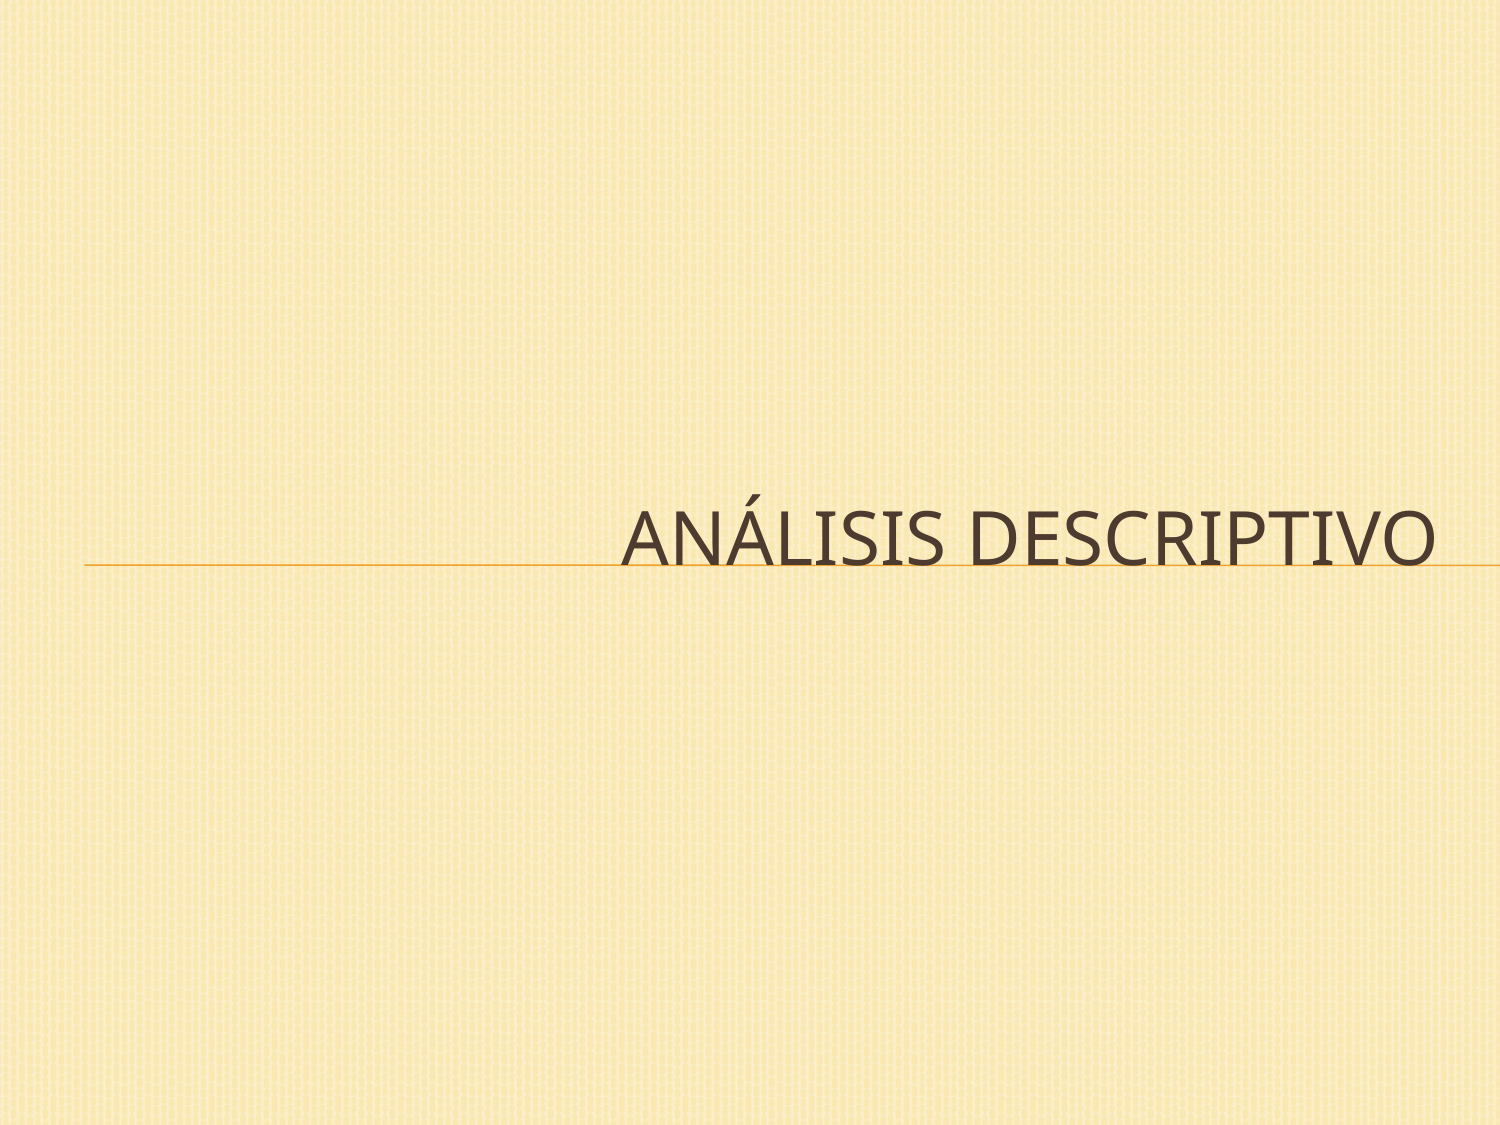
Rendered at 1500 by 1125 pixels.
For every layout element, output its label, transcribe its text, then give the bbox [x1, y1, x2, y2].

title Análisis descriptivo [29, 483, 1455, 678]
